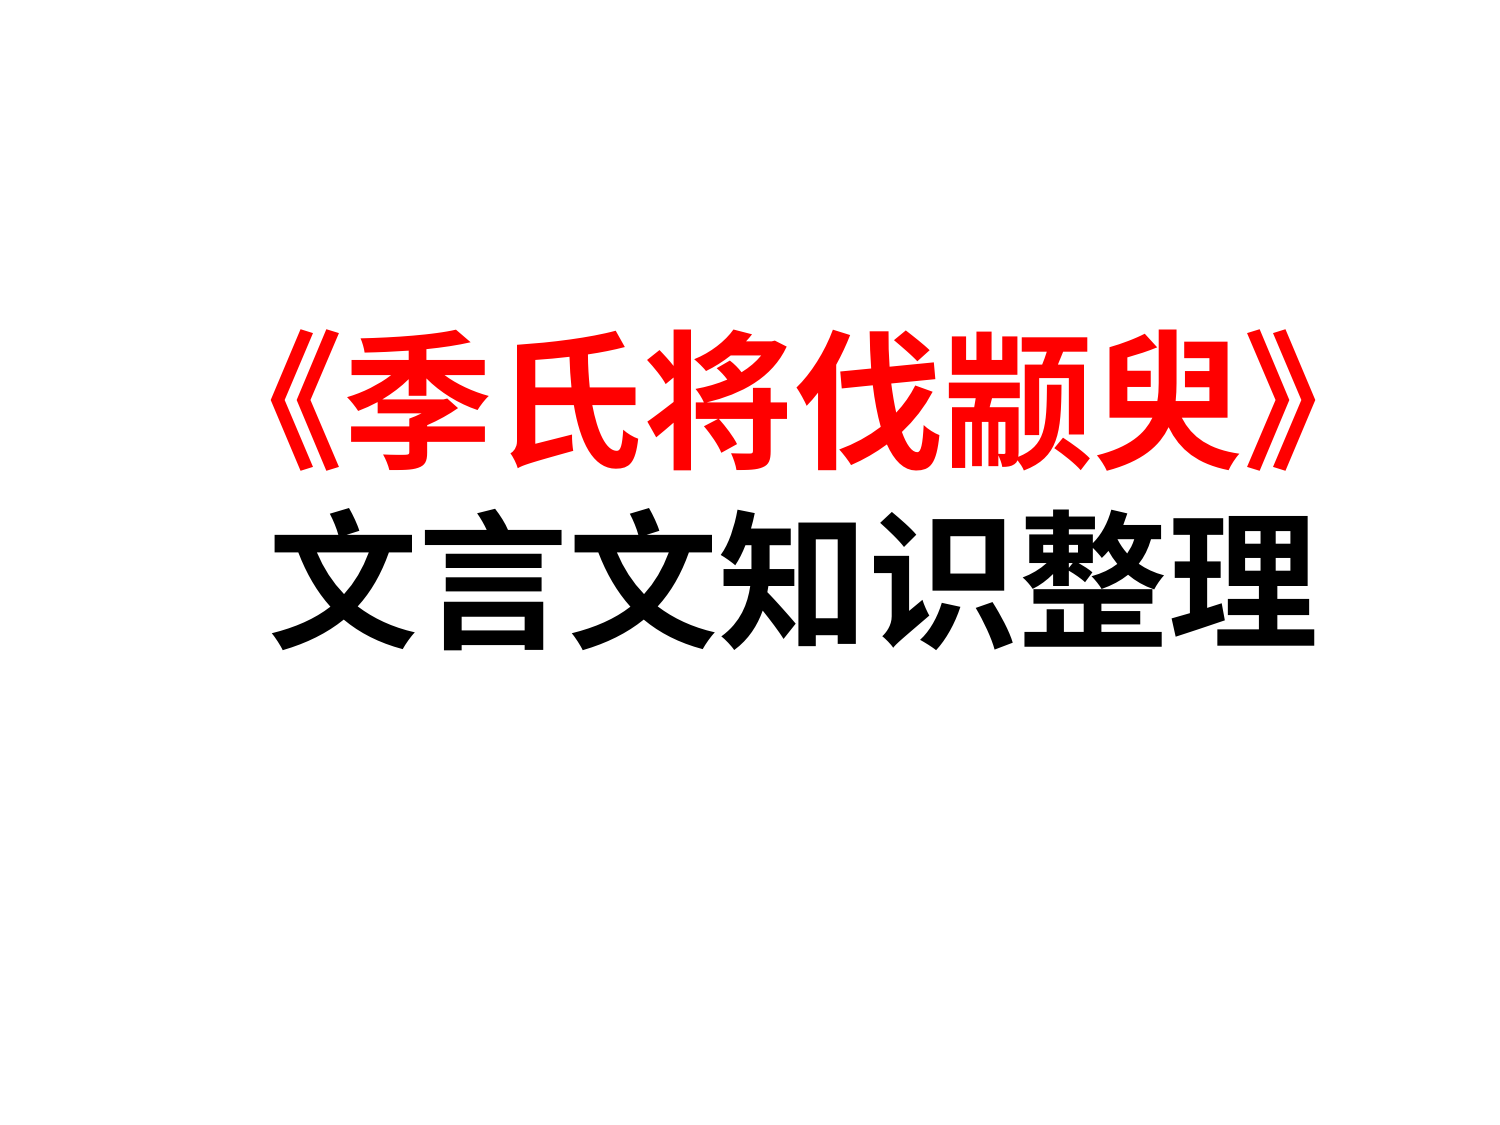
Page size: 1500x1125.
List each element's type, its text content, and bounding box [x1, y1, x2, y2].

text_box 《季氏将伐颛臾》 文言文知识整理 [149, 299, 1438, 675]
